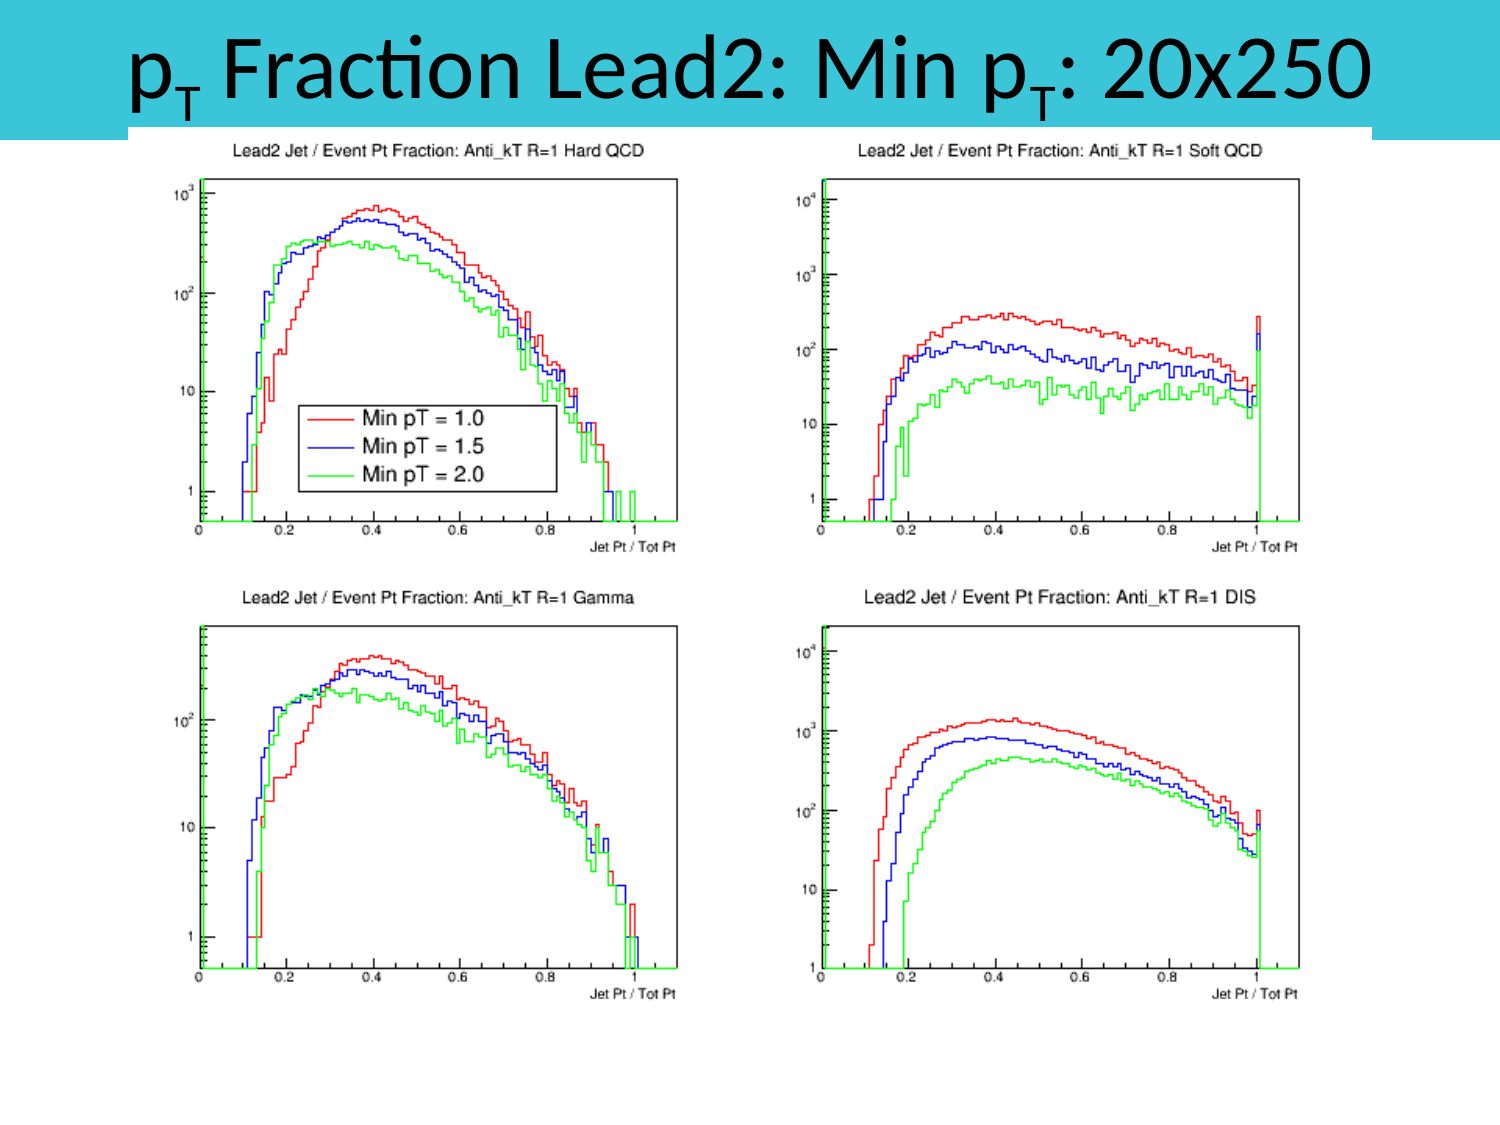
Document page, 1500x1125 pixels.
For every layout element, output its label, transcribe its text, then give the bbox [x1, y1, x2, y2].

picture [128, 127, 1372, 1021]
text_box pT Fraction Lead2: Min pT: 20x250 [0, 0, 1500, 140]
